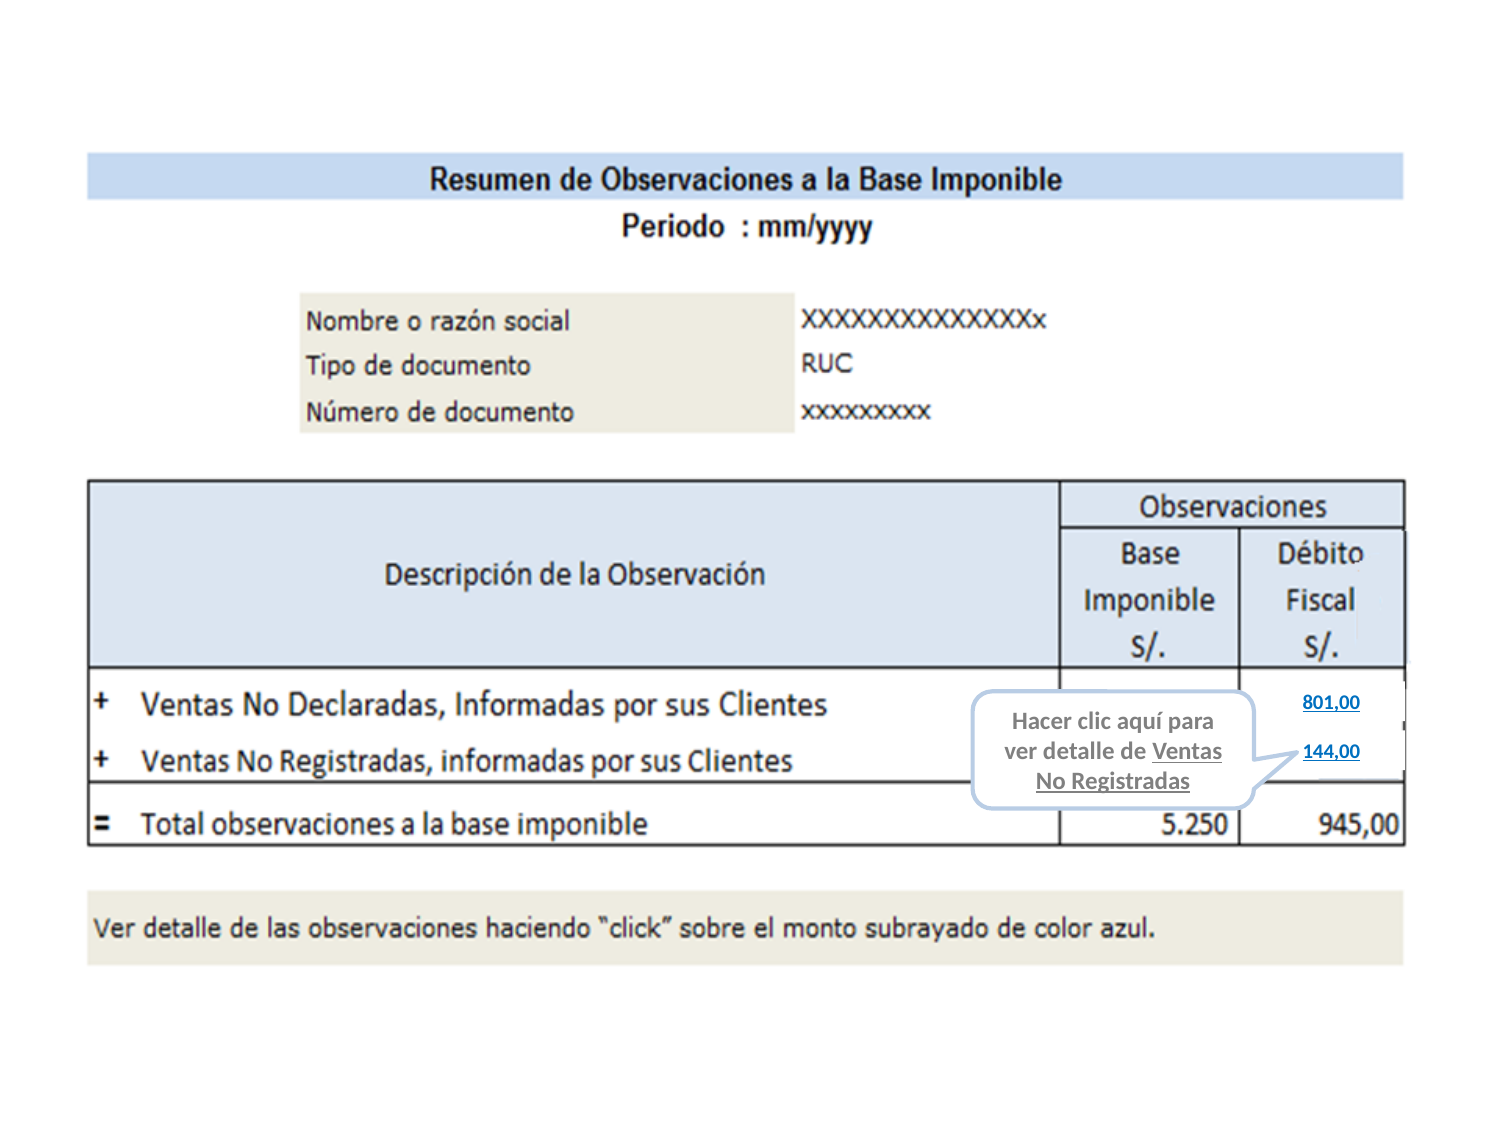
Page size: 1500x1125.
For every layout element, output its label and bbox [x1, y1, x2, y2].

text_box [1287, 680, 1406, 771]
picture [80, 146, 1419, 979]
